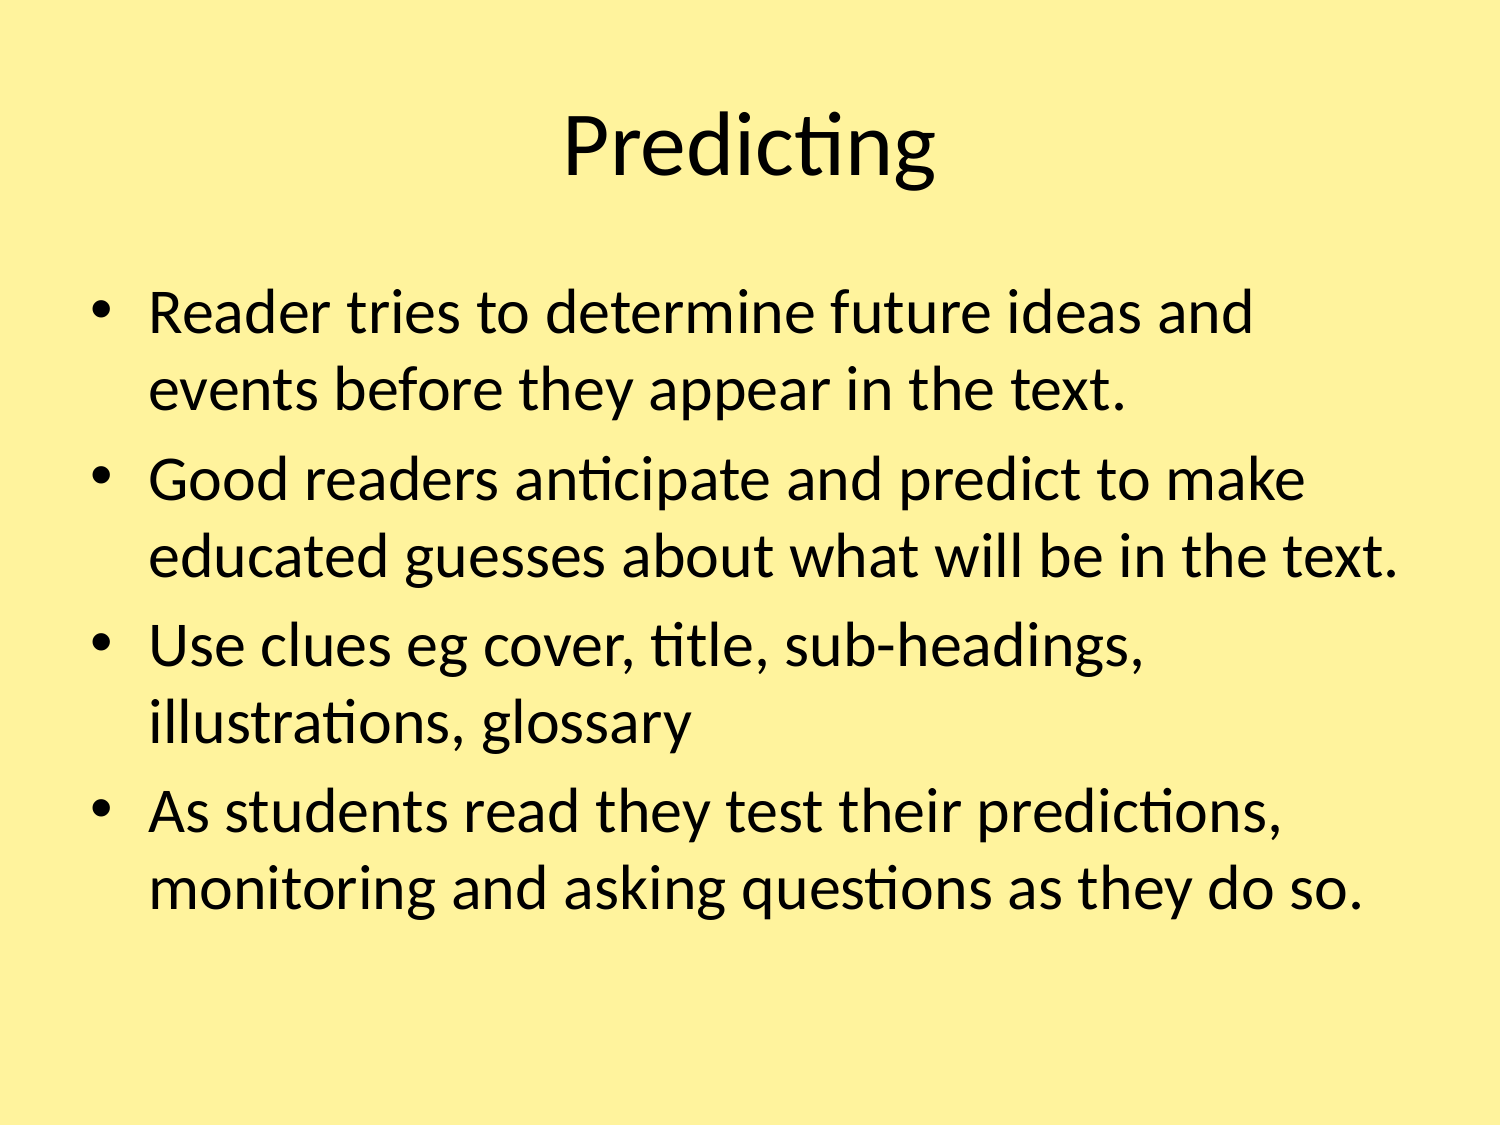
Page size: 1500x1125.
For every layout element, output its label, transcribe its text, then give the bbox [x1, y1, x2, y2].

title Predicting [75, 45, 1425, 233]
list Reader tries to determine future ideas and events before they appear in the text. Good readers anticipate and predict to make educated guesses about what will be in the text. Use clues eg cover, title, sub-headings, illustrations, glossary As students read they test their predictions, monitoring and asking questions as they do so. [75, 262, 1425, 1005]
